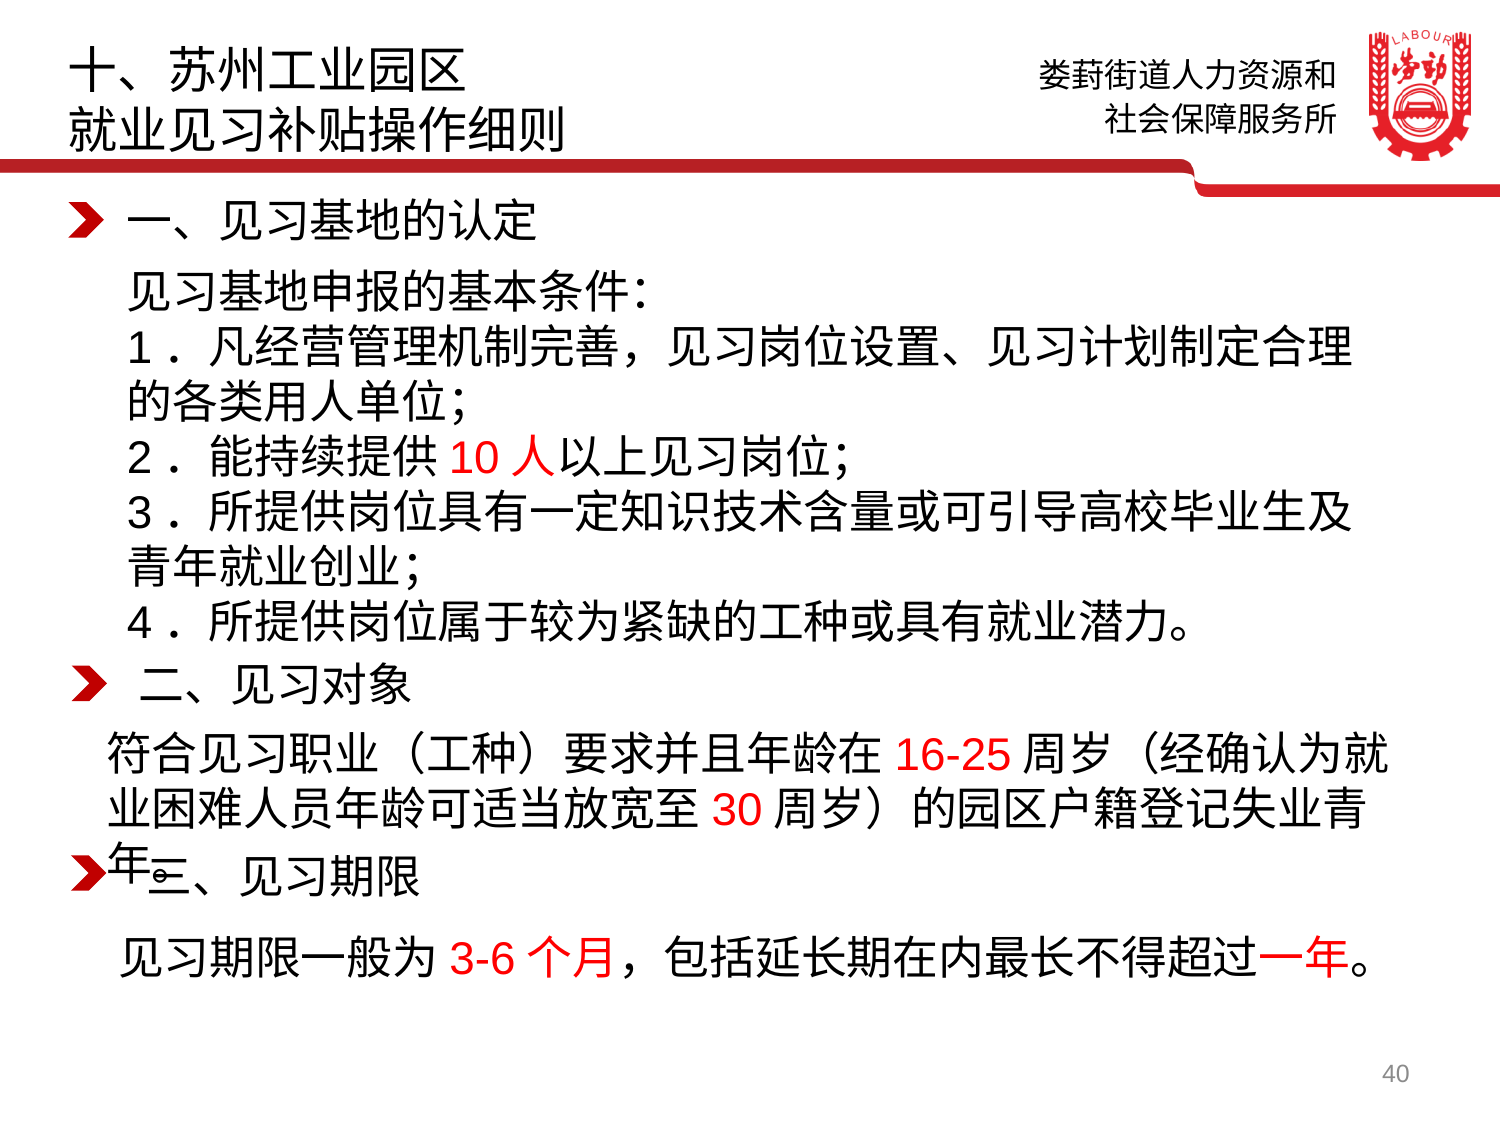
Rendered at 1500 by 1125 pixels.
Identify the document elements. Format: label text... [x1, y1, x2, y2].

text_box 见习期限一般为3-6个月，包括延长期在内最长不得超过一年。 [103, 920, 1415, 991]
picture [0, 30, 1500, 197]
text_box 二、见习对象 [123, 648, 951, 717]
text_box [68, 853, 109, 893]
text_box 符合见习职业（工种）要求并且年龄在16-25周岁（经确认为就业困难人员年龄可适当放宽至30周岁）的园区户籍登记失业青年。 [91, 717, 1427, 898]
text_box [69, 663, 110, 704]
text_box 三、见习期限 [131, 840, 605, 910]
text_box 见习基地申报的基本条件： 1．凡经营管理机制完善，见习岗位设置、见习计划制定合理的各类用人单位； 2．能持续提供10人以上见习岗位； 3．所提供岗位具有一定知识技术含量或可引导高校毕业生及青年就业创业； 4．所提供岗位属于较为紧缺的工种或具有就业潜力。 [112, 255, 1388, 655]
text_box [66, 199, 106, 240]
text_box 一、见习基地的认定 [112, 184, 768, 255]
slide_number 40 [1074, 1042, 1425, 1103]
text_box 十、苏州工业园区 就业见习补贴操作细则 [53, 30, 998, 166]
